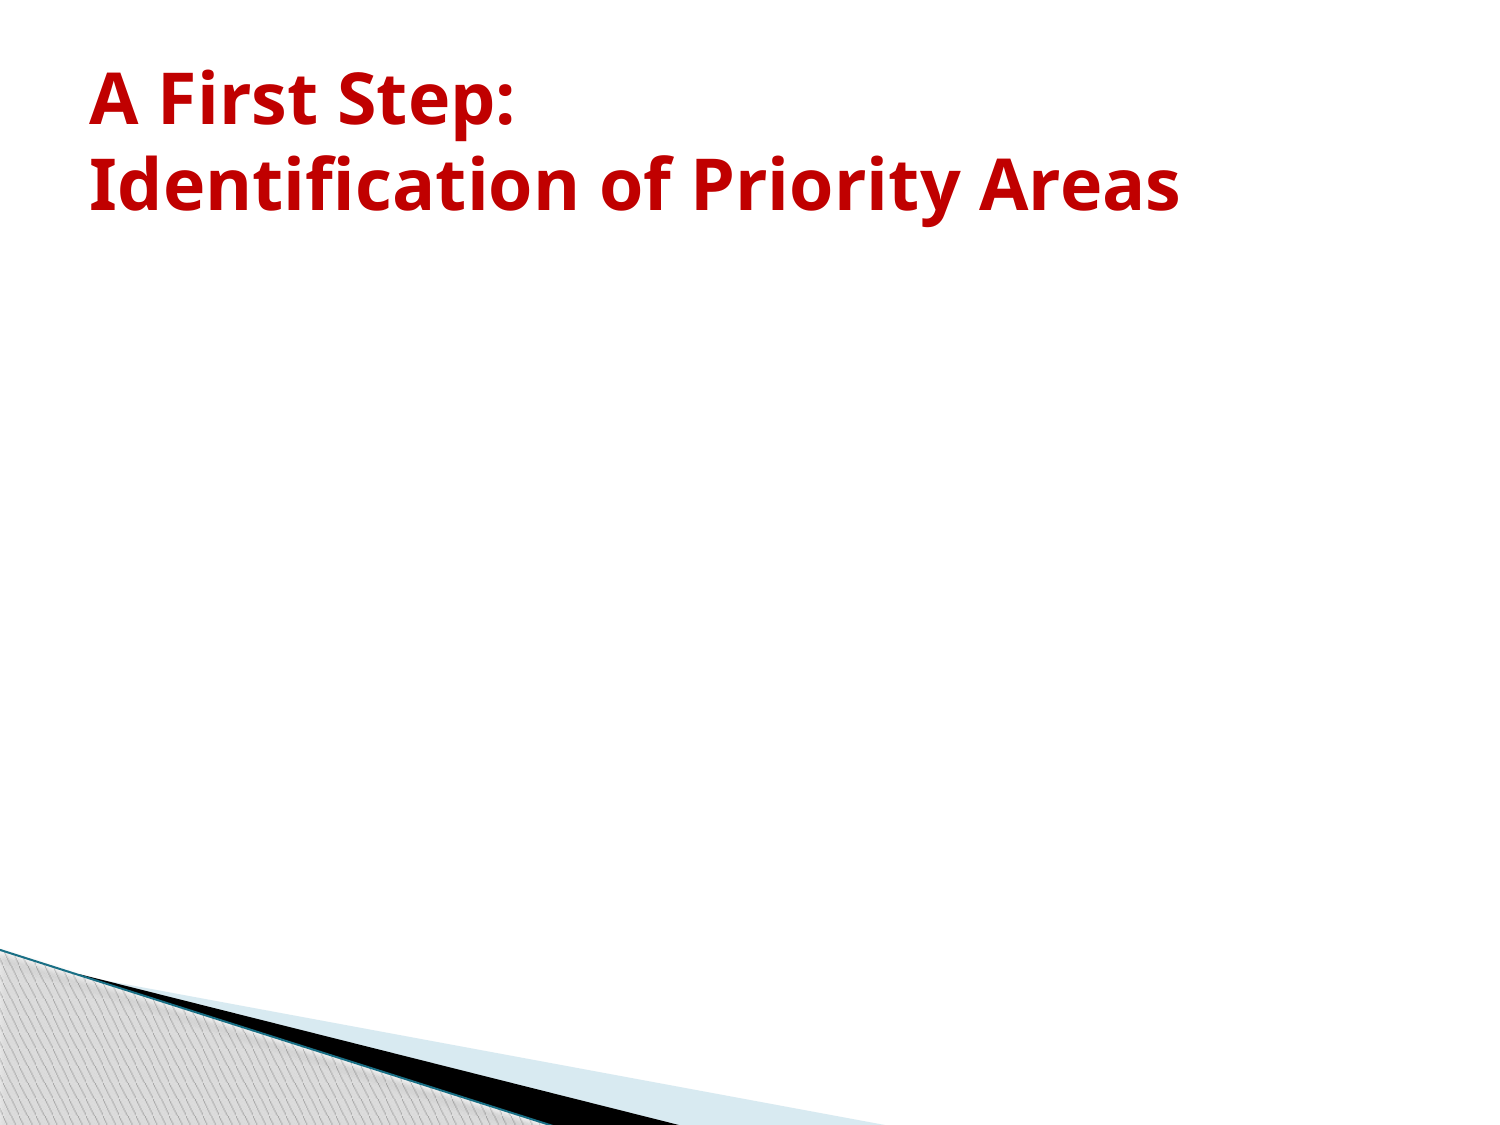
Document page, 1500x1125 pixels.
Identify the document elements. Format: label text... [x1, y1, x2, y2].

title A First Step: Identification of Priority Areas [75, 45, 1425, 233]
